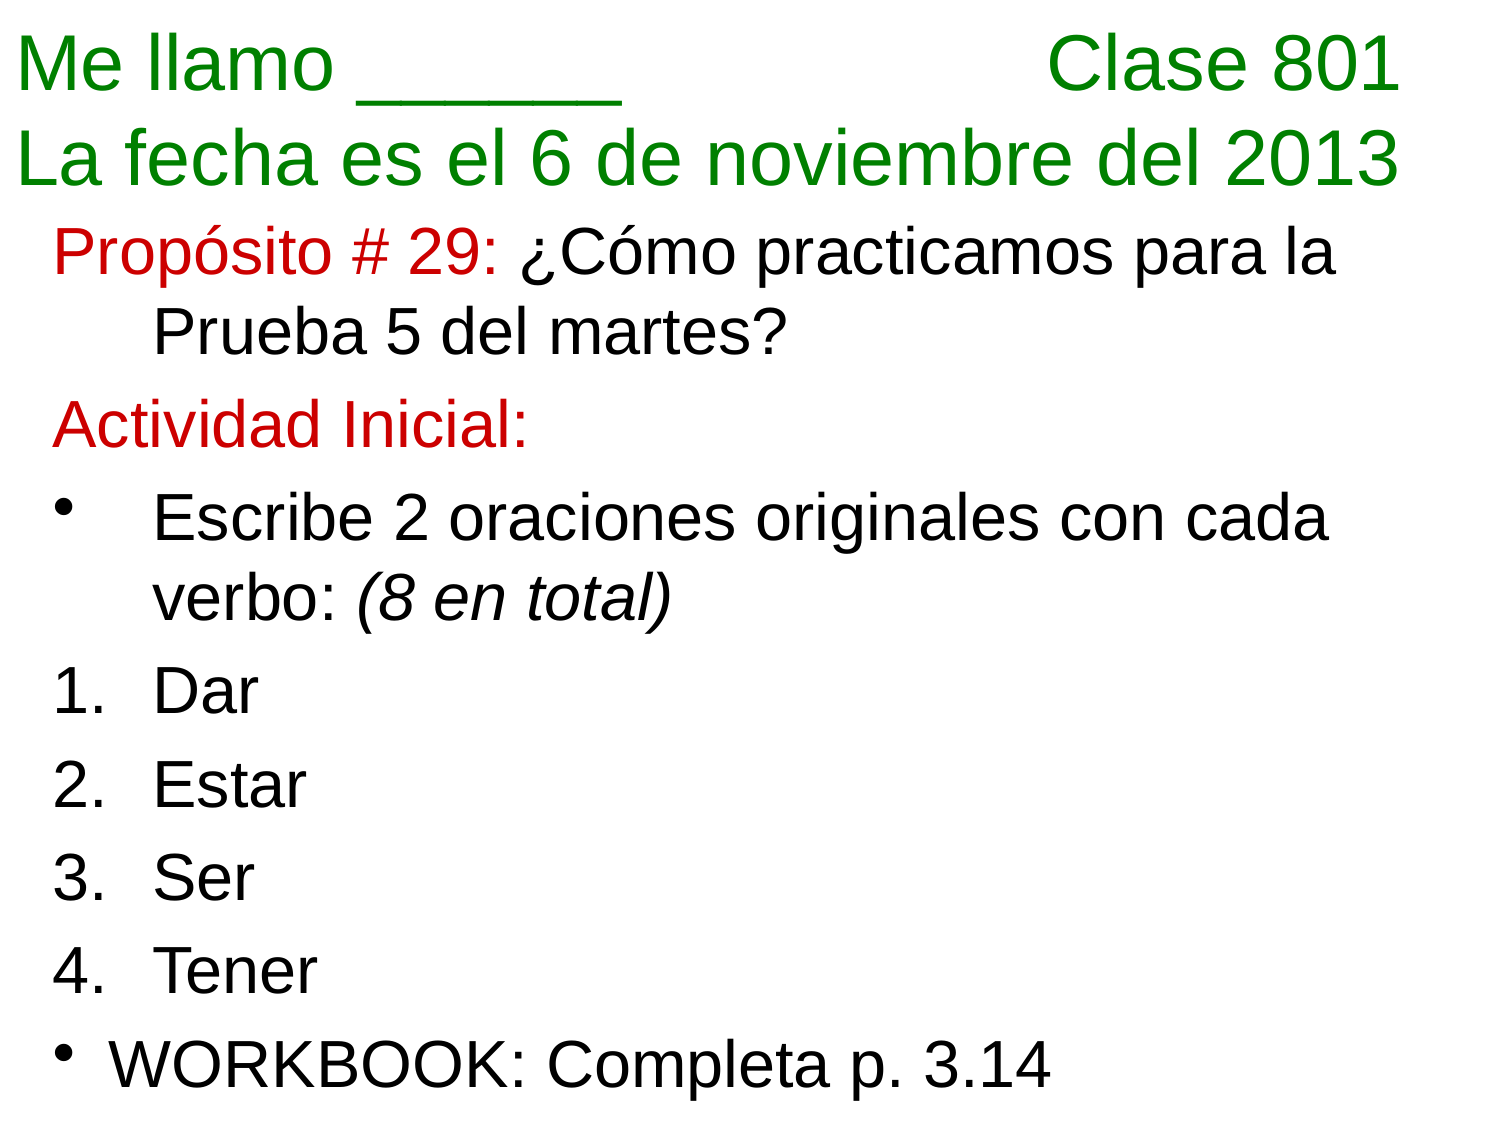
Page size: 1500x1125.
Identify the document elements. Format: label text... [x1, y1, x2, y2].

title Me llamo ______ Clase 801 La fecha es el 6 de noviembre del 2013 [0, 12, 1500, 200]
list Propósito # 29: ¿Cómo practicamos para la Prueba 5 del martes? Actividad Inicial: Escribe 2 oraciones originales con cada verbo: (8 en total) Dar Estar Ser Tener WORKBOOK: Completa p. 3.14 [37, 200, 1438, 1063]
